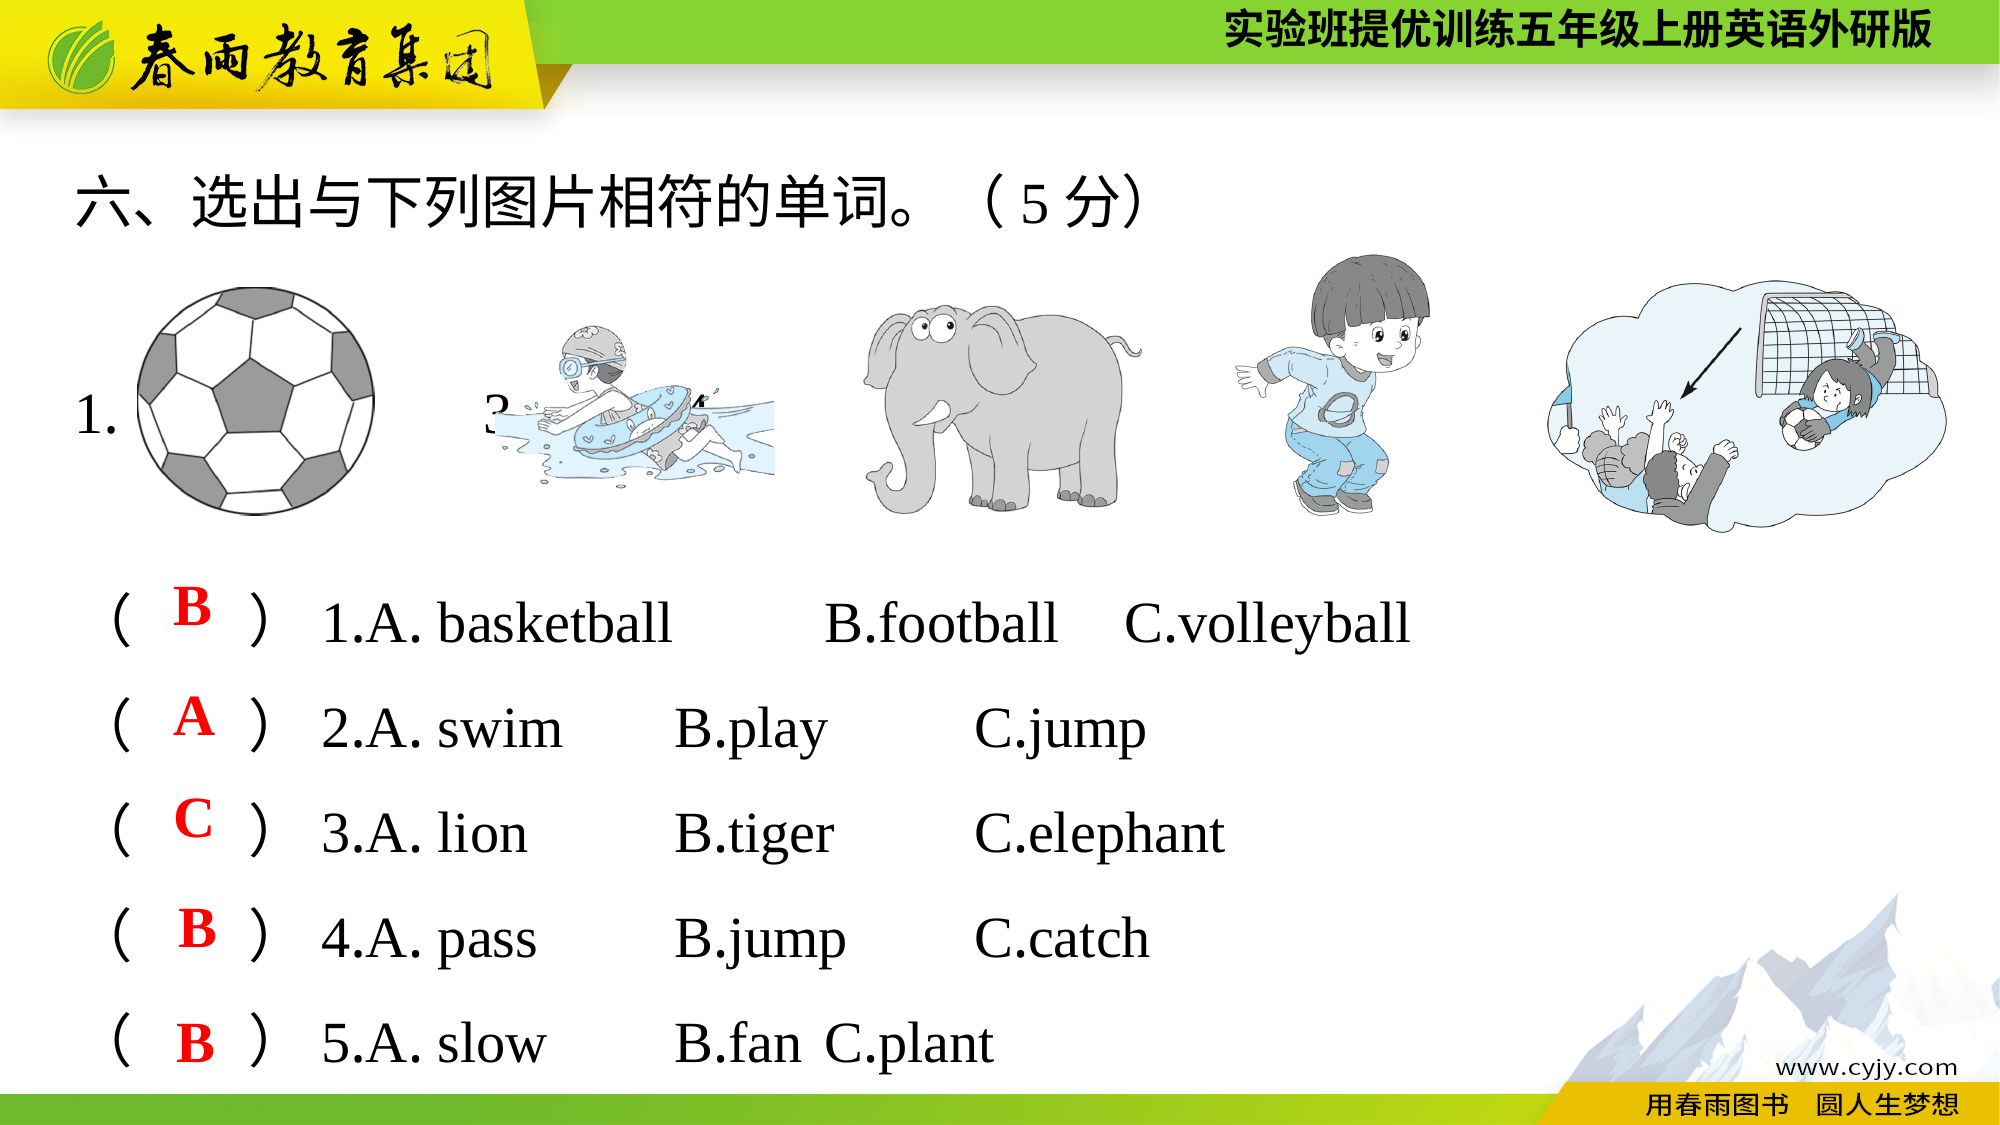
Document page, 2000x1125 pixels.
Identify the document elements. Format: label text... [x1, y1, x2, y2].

picture [0, 0, 2000, 1125]
text_box B [158, 559, 227, 645]
text_box B [163, 881, 232, 967]
text_box C [158, 772, 231, 857]
list 六、选出与下列图片相符的单词。（5分） 1. 2. 3. 4. 5. （ ）1.A. basketball B.football C.volleyball （ ）2.A. swim B.play C.jump （ ）3.A. lion B.tiger C.elephant （ ）4.A. pass B.jump C.catch （ ）5.A. slow B.fan C.plant [59, 122, 1944, 1092]
text_box A [158, 669, 231, 755]
text_box B [161, 961, 231, 1082]
